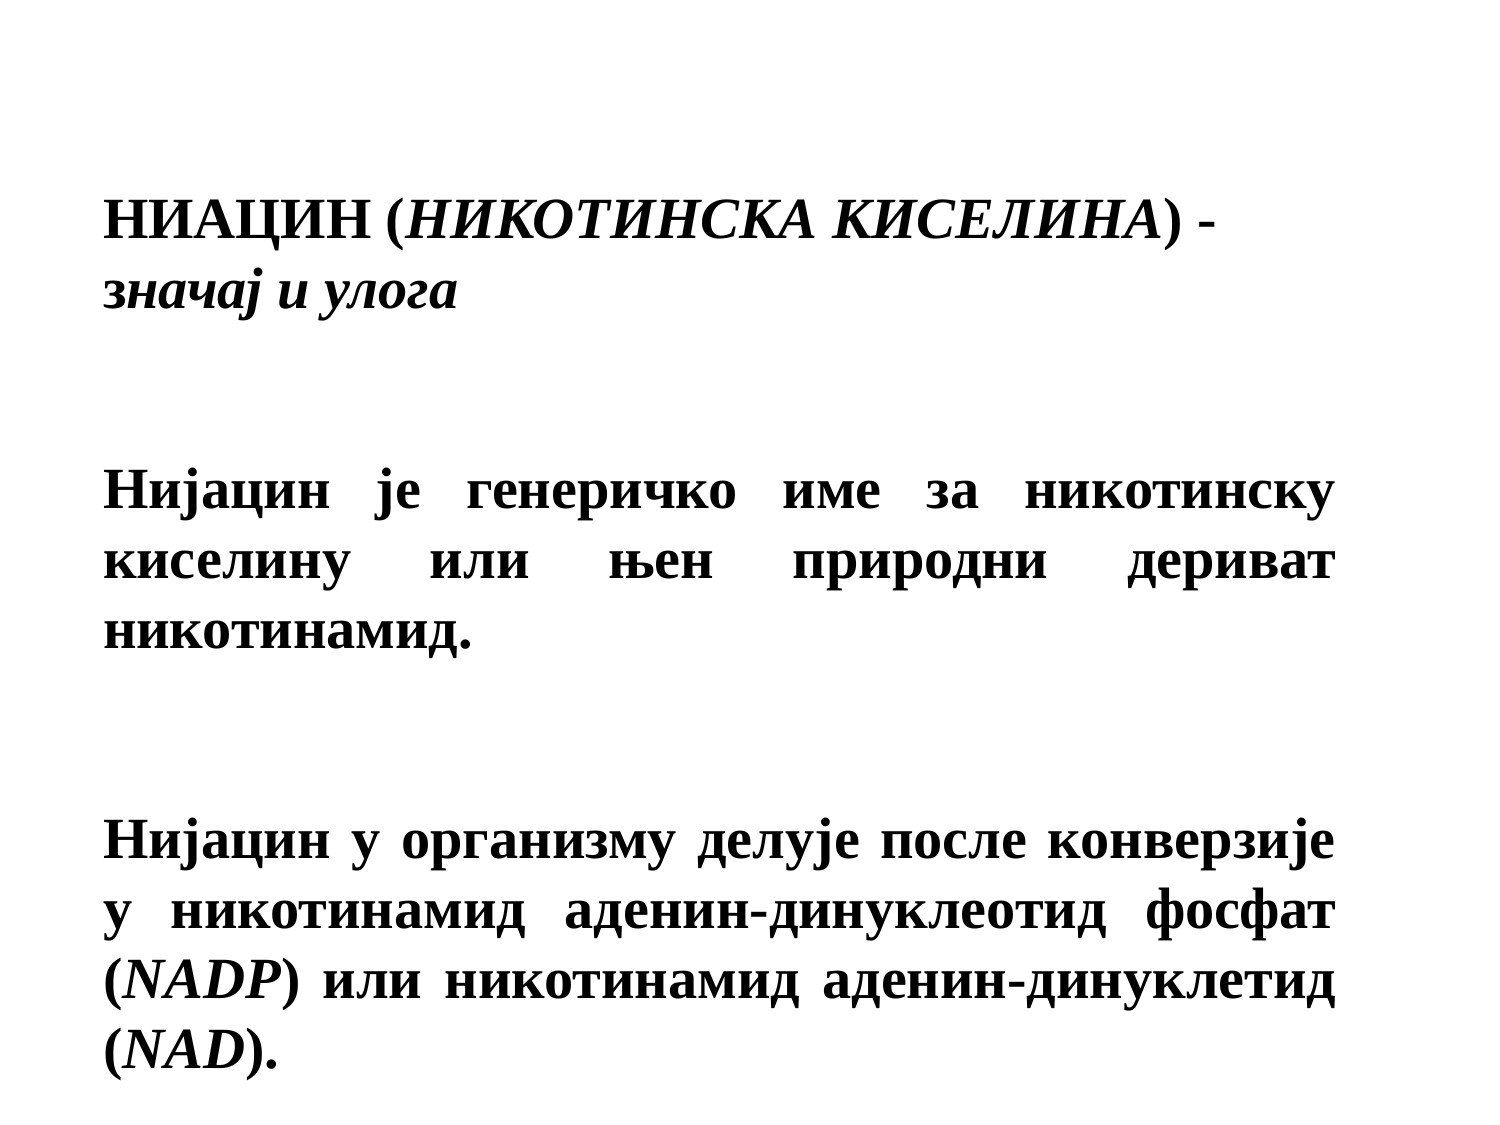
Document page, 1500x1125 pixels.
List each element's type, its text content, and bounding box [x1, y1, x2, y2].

text_box НИАЦИН (НИКОТИНСКА КИСЕЛИНА) - значај и улога Нијацин је генеричко име за никотинску киселину или њен природни дериват никотинамид. Нијацин у организму делује после конверзије у никотинамид аденин-динуклеотид фосфат (NADP) или никотинамид аденин-динуклетид (NAD). [88, 172, 1351, 1088]
